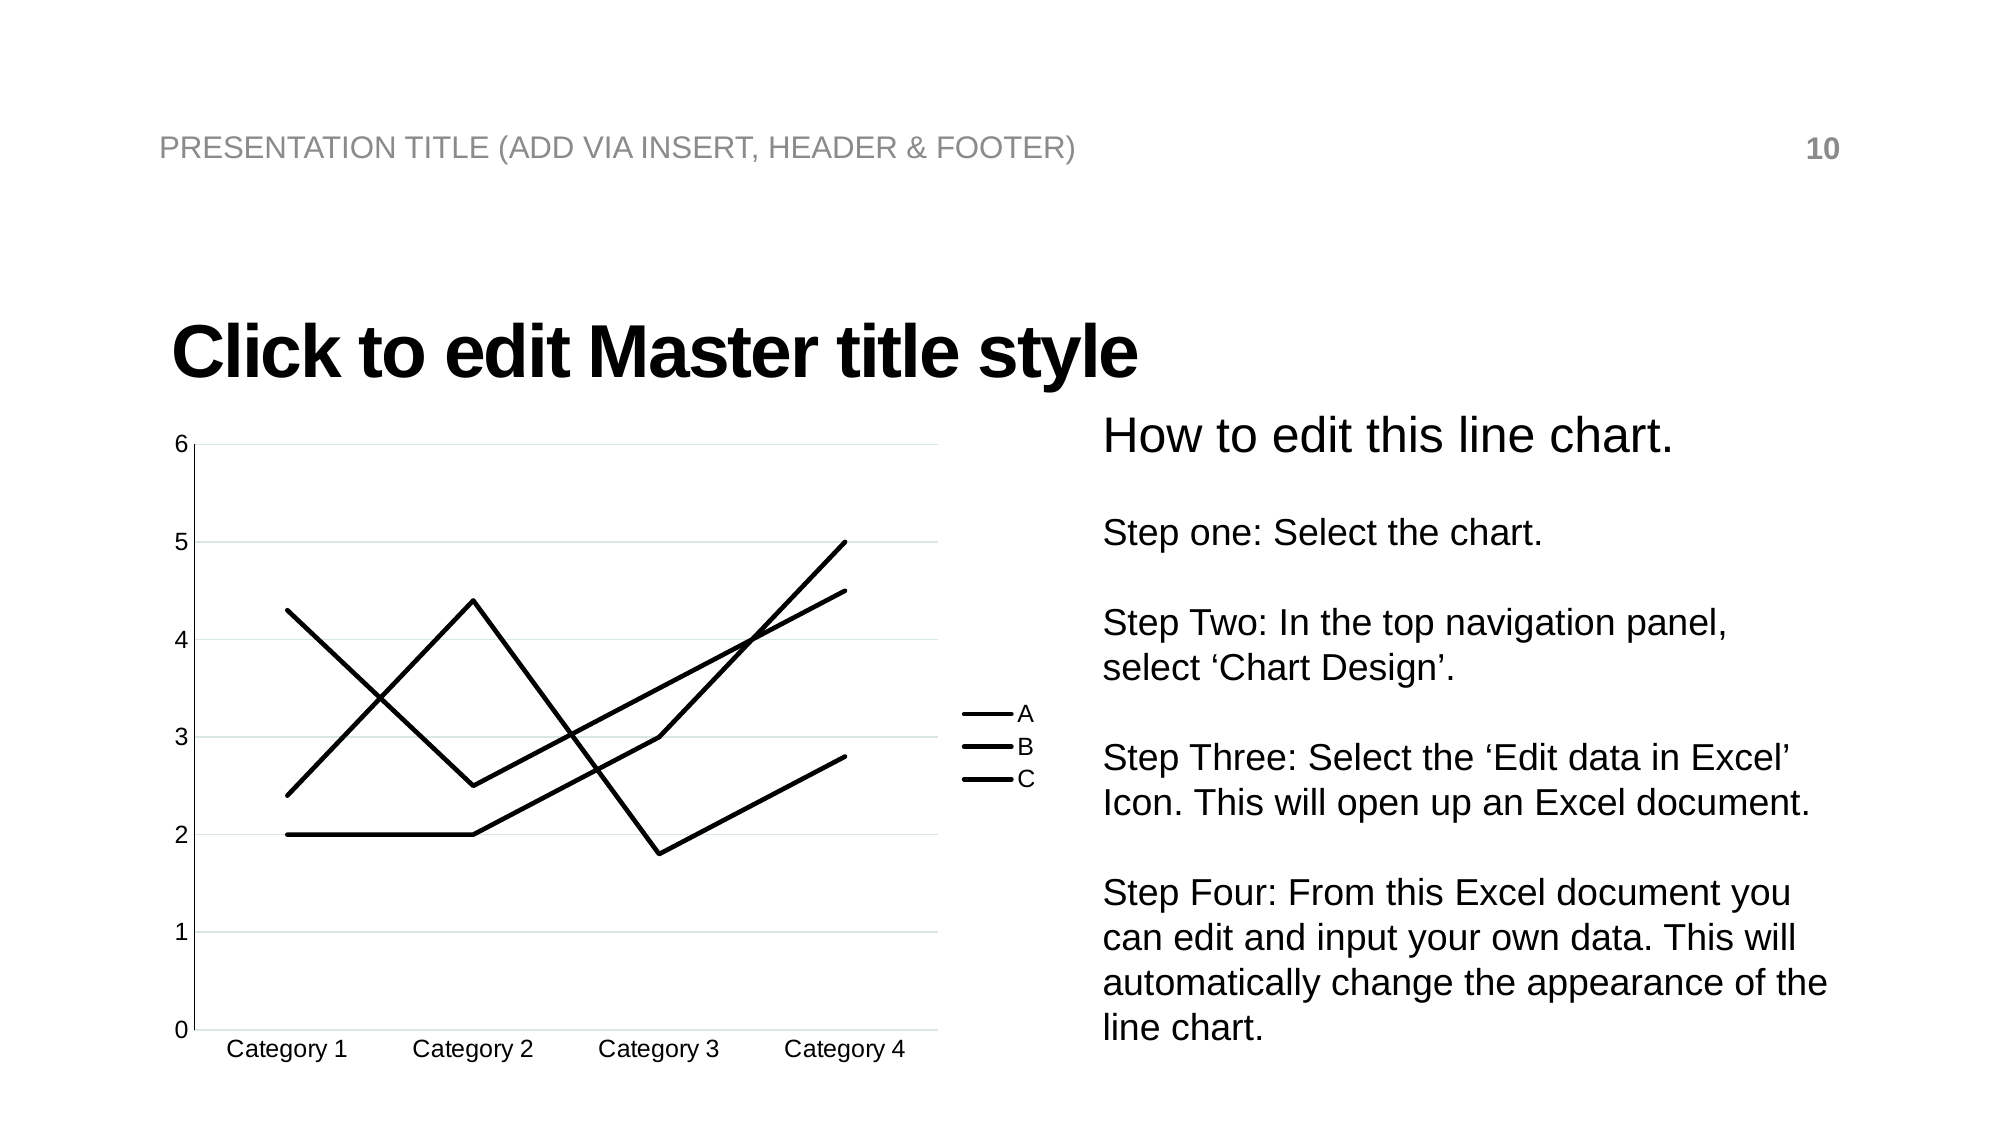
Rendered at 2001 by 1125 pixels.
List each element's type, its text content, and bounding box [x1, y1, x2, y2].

slide_number 10 [1611, 128, 1841, 167]
text_box How to edit this line chart. Step one: Select the chart. Step Two: In the top navigation panel, select ‘Chart Design’. Step Three: Select the ‘Edit data in Excel’ Icon. This will open up an Excel document. Step Four: From this Excel document you can edit and input your own data. This will automatically change the appearance of the line chart. [1102, 417, 1843, 1082]
chart [156, 417, 1057, 1076]
footer PRESENTATION TITLE (ADD VIA INSERT, HEADER & FOOTER) [159, 127, 1337, 165]
text_box Click to edit Master title style [156, 309, 1843, 370]
